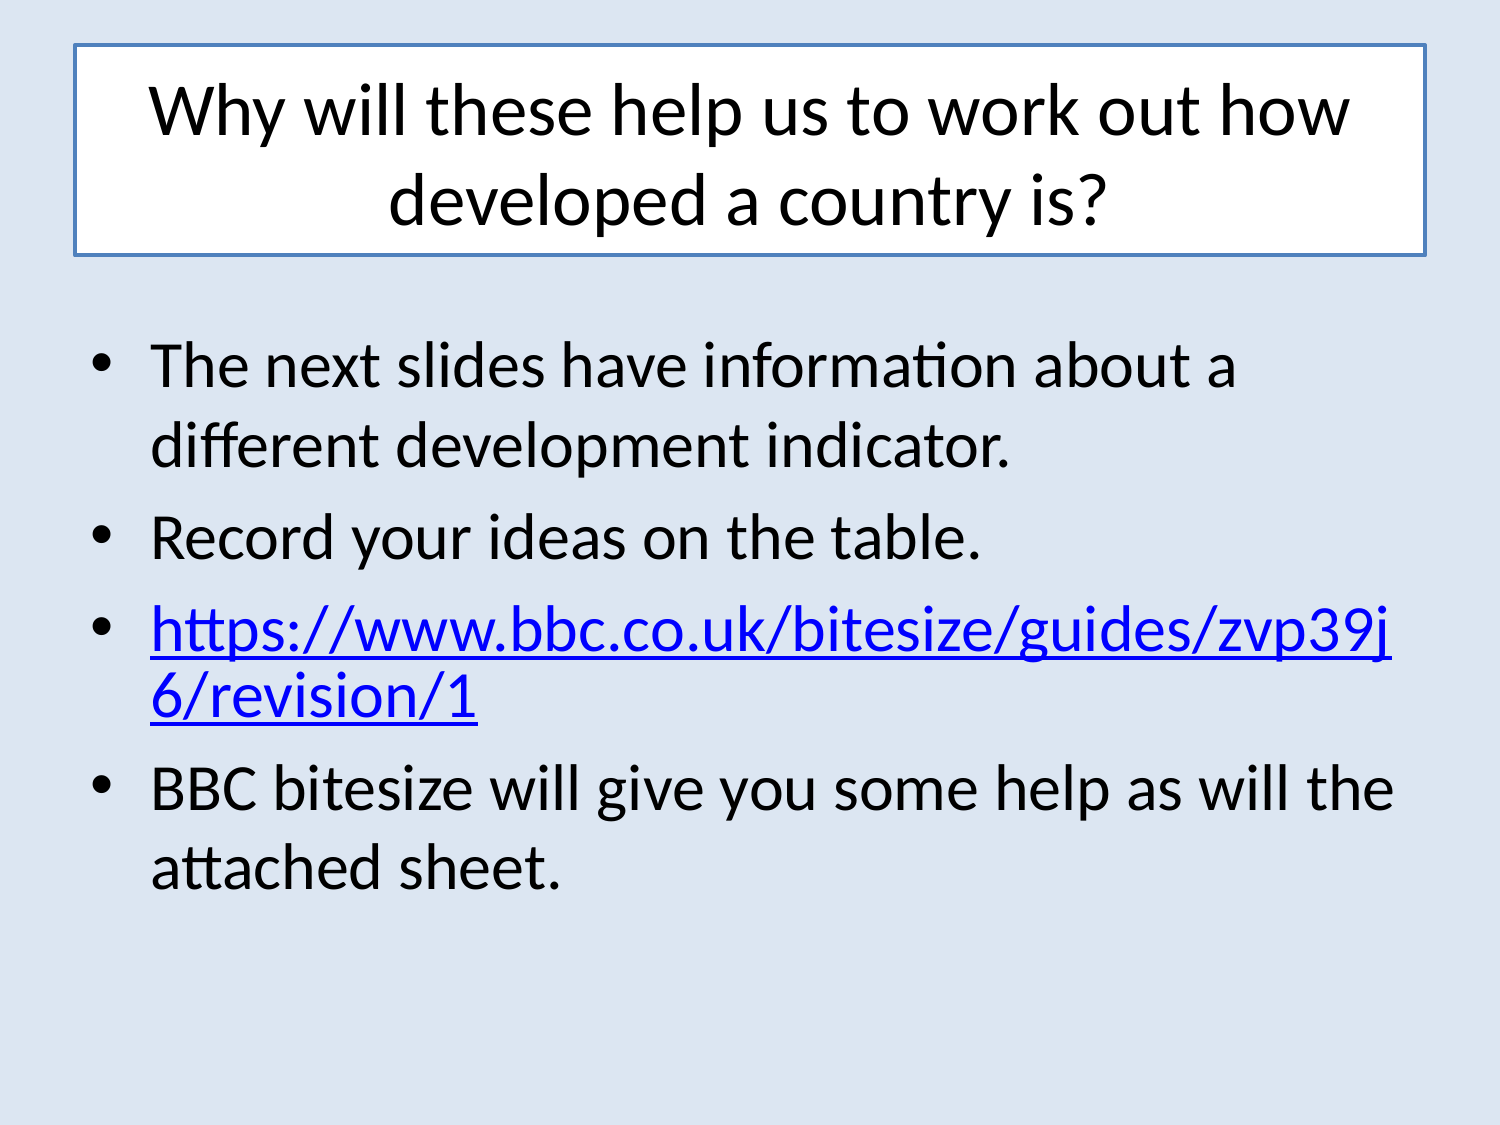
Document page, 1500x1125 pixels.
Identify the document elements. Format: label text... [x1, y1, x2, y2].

title Why will these help us to work out how developed a country is? [73, 43, 1427, 257]
list The next slides have information about a different development indicator. Record your ideas on the table. https://www.bbc.co.uk/bitesize/guides/zvp39j6/revision/1 BBC bitesize will give you some help as will the attached sheet. [75, 314, 1425, 846]
